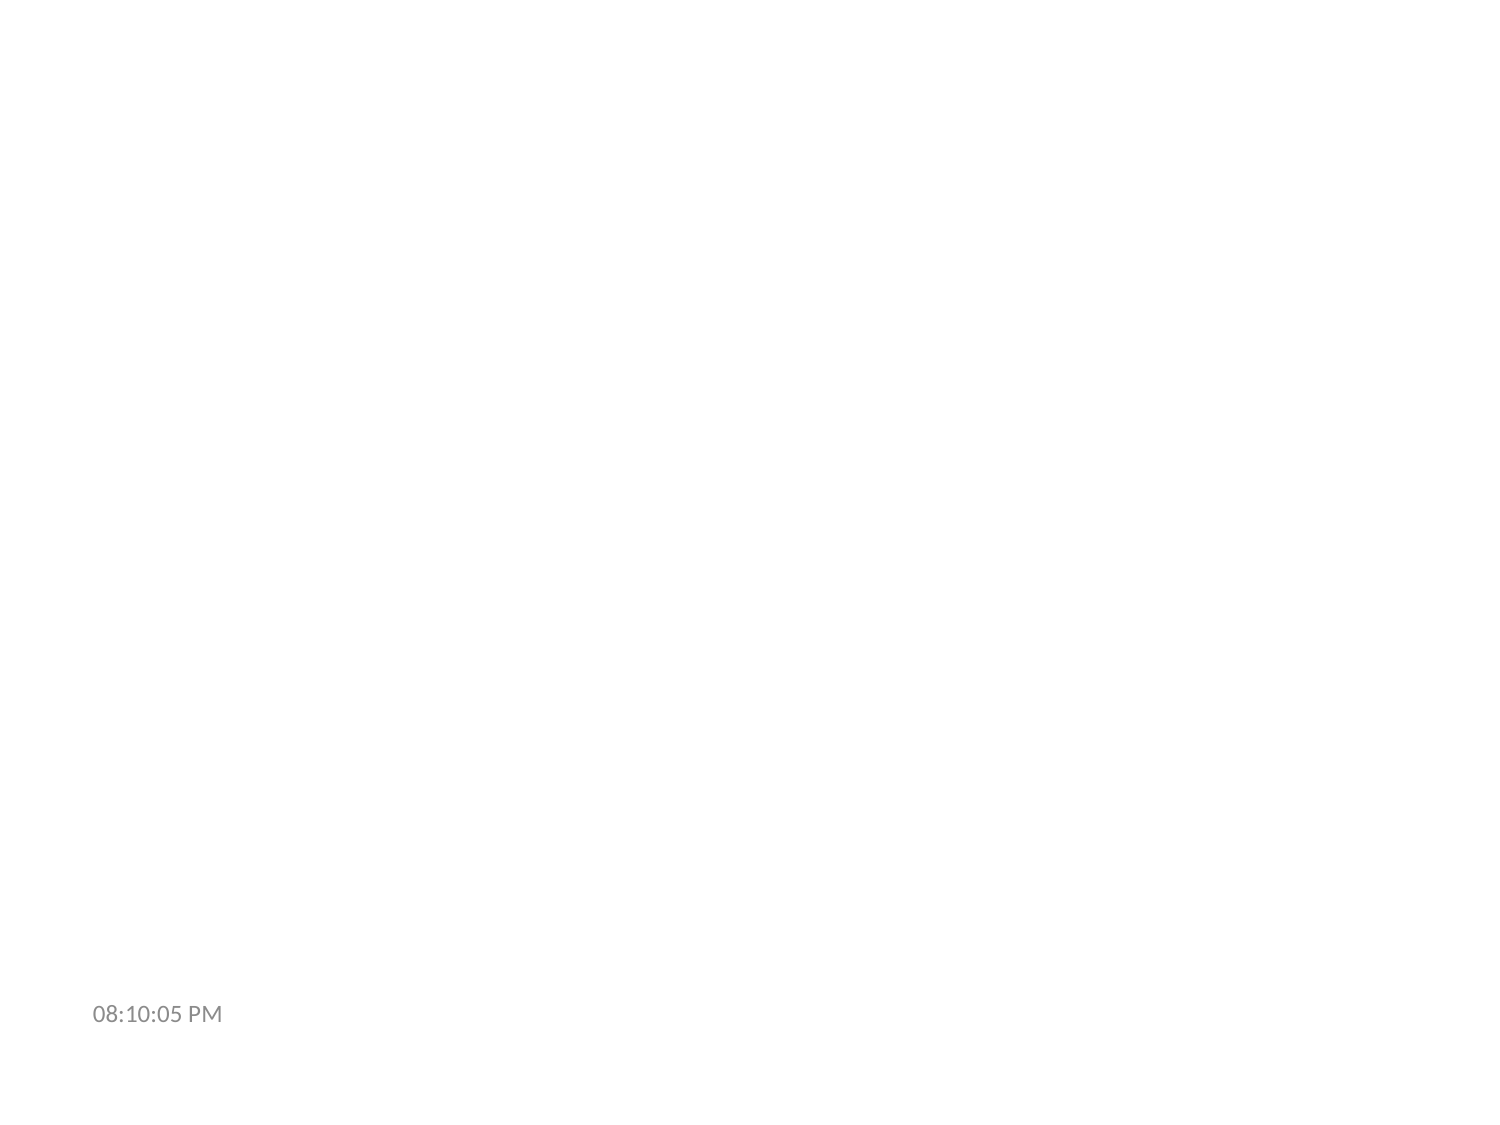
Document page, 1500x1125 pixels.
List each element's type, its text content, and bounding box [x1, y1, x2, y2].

text_box 3:35:09 PM [77, 982, 428, 1043]
